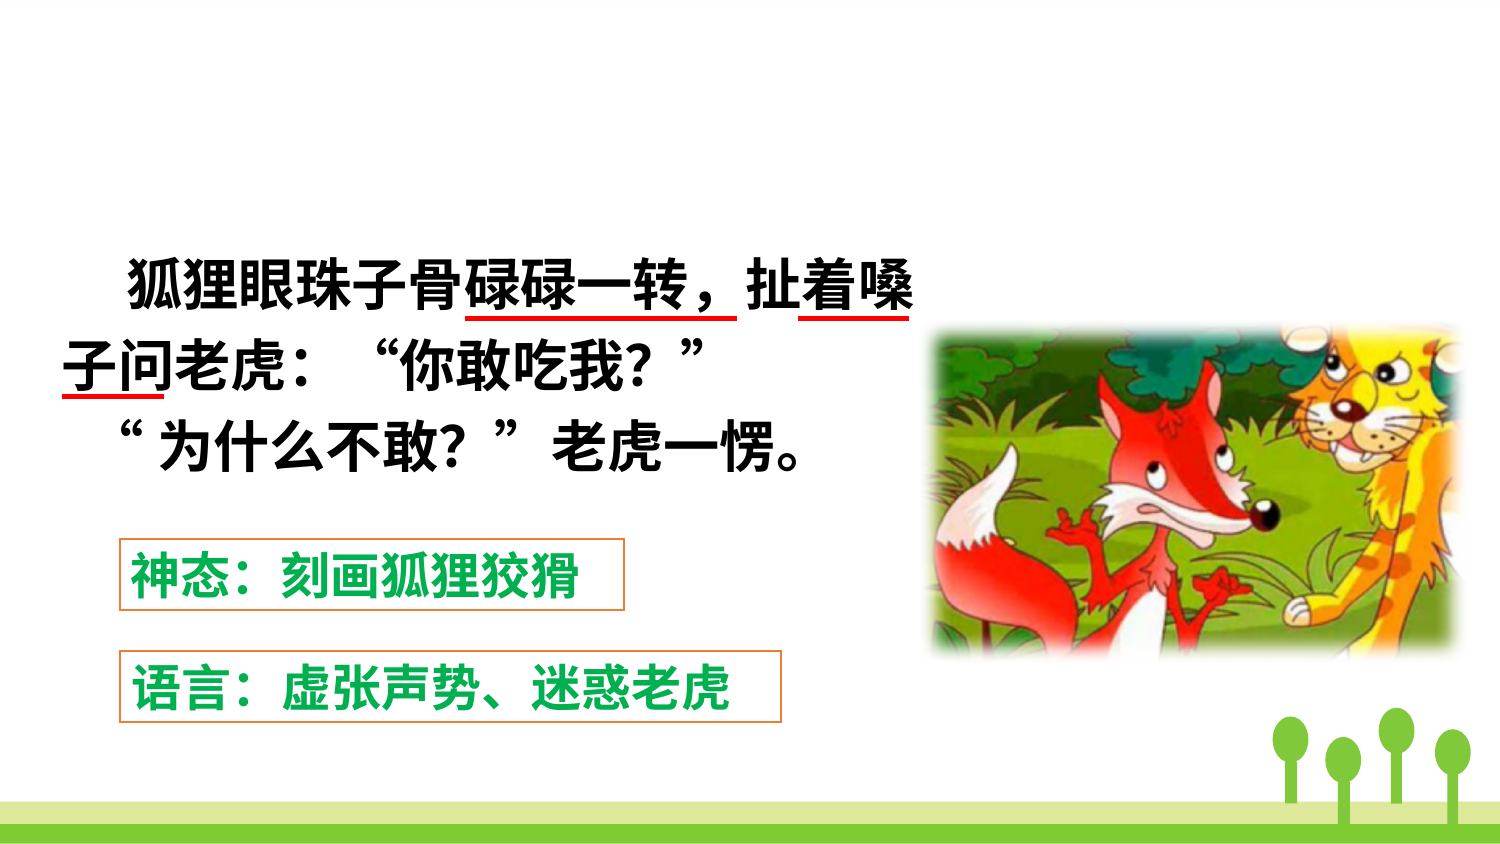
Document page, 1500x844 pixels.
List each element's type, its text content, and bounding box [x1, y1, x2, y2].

text_box 狐狸眼珠子骨碌碌一转，扯着嗓子问老虎：“你敢吃我？” “为什么不敢？”老虎一愣。 [50, 230, 943, 485]
text_box 神态：刻画狐狸狡猾 [119, 538, 625, 611]
text_box 语言：虚张声势、迷惑老虎 [119, 650, 782, 723]
picture [0, 0, 1500, 801]
